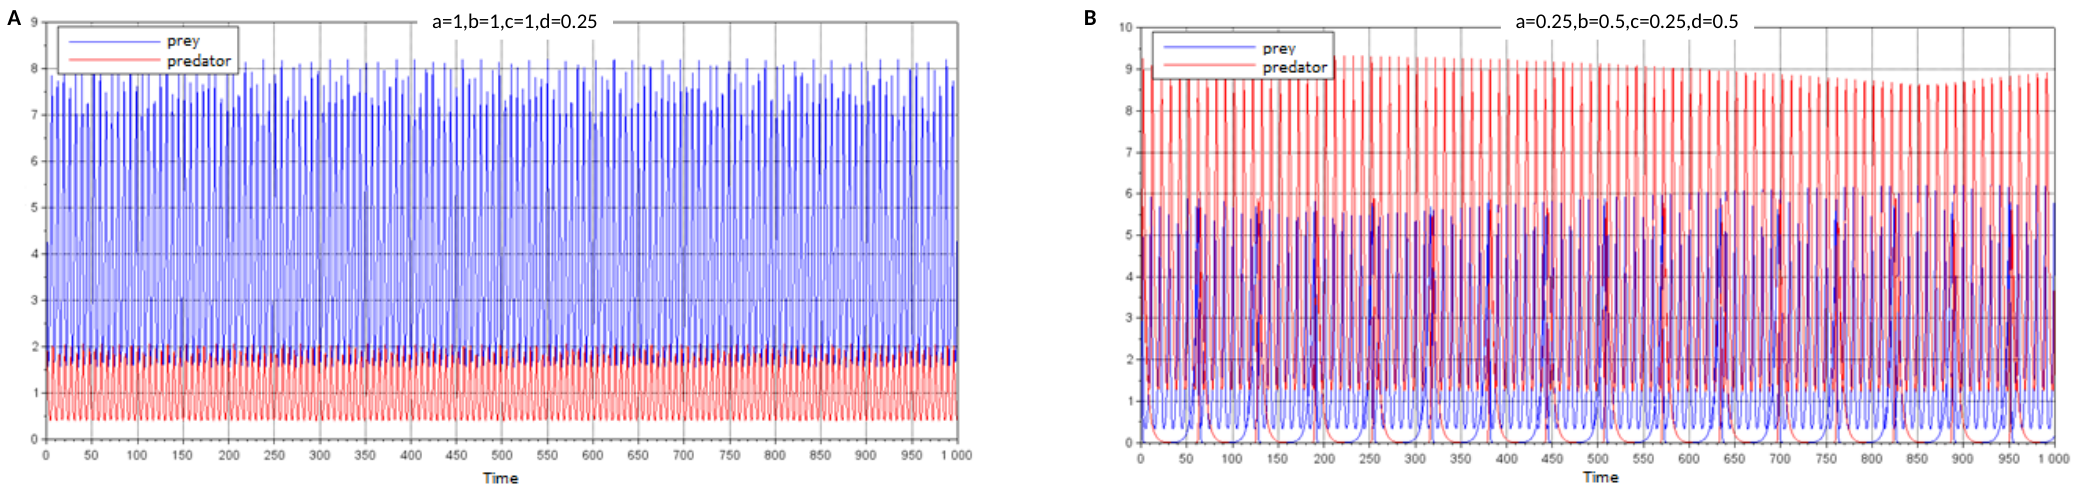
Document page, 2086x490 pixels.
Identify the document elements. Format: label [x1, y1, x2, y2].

text_box [0, 0, 2086, 489]
